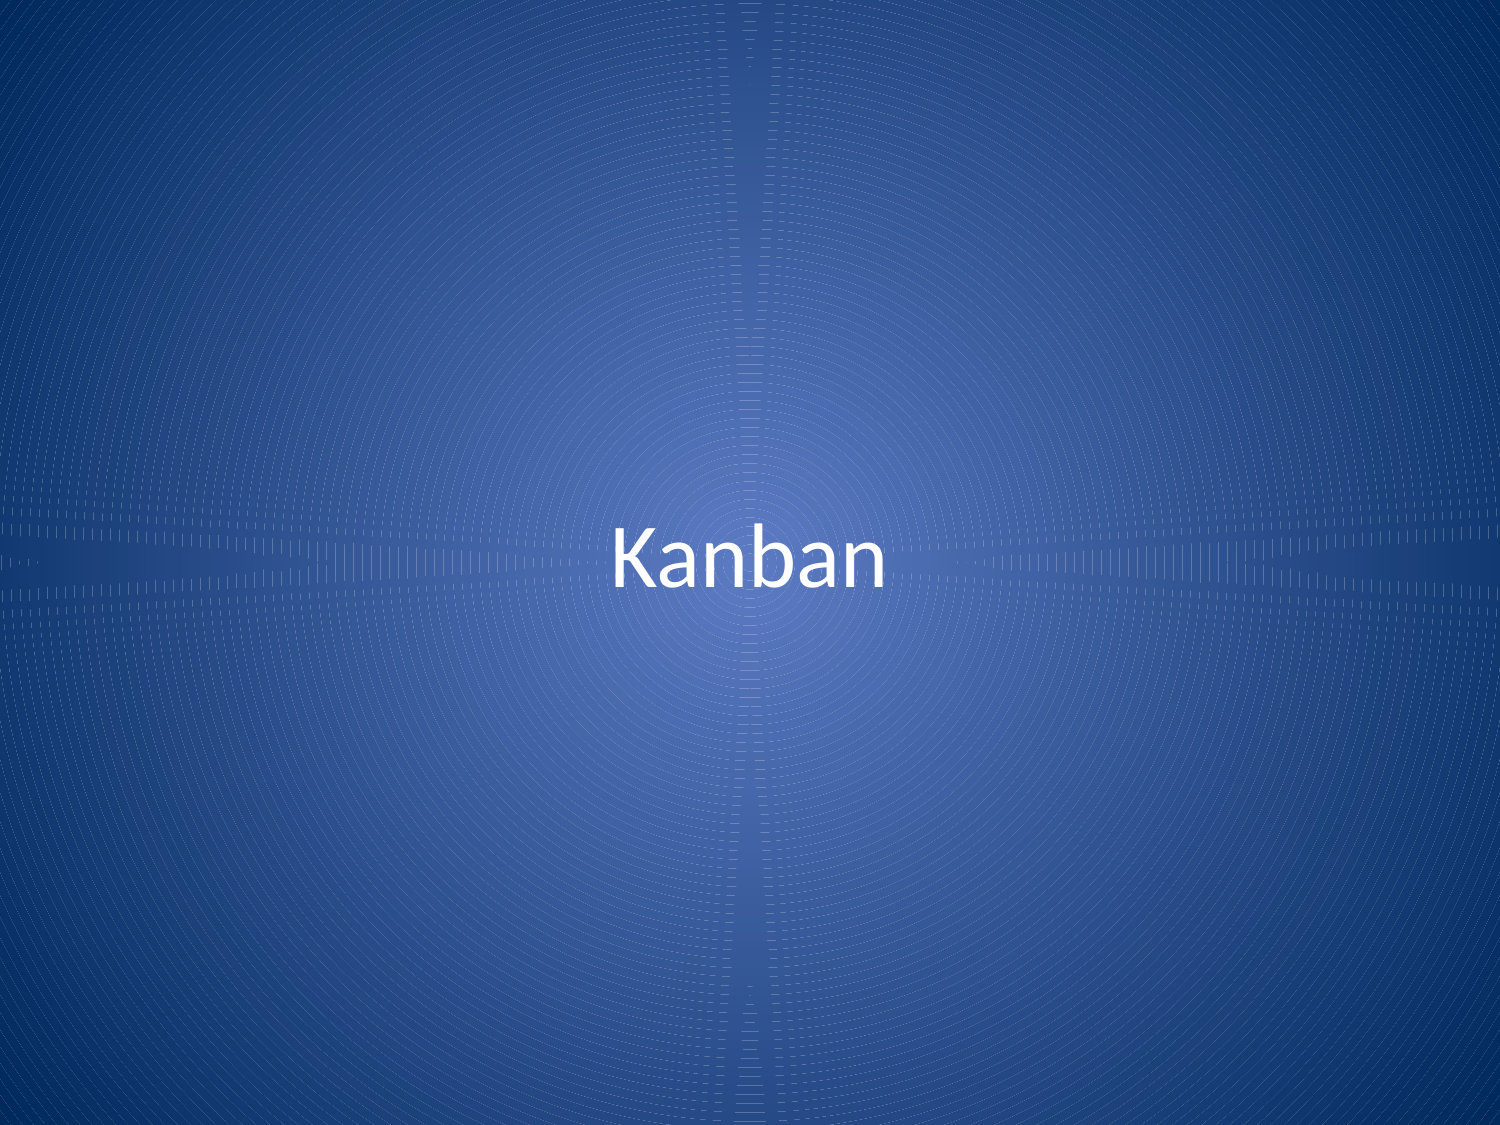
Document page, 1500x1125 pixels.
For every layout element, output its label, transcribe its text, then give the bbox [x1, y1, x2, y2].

title Kanban [74, 456, 1426, 645]
